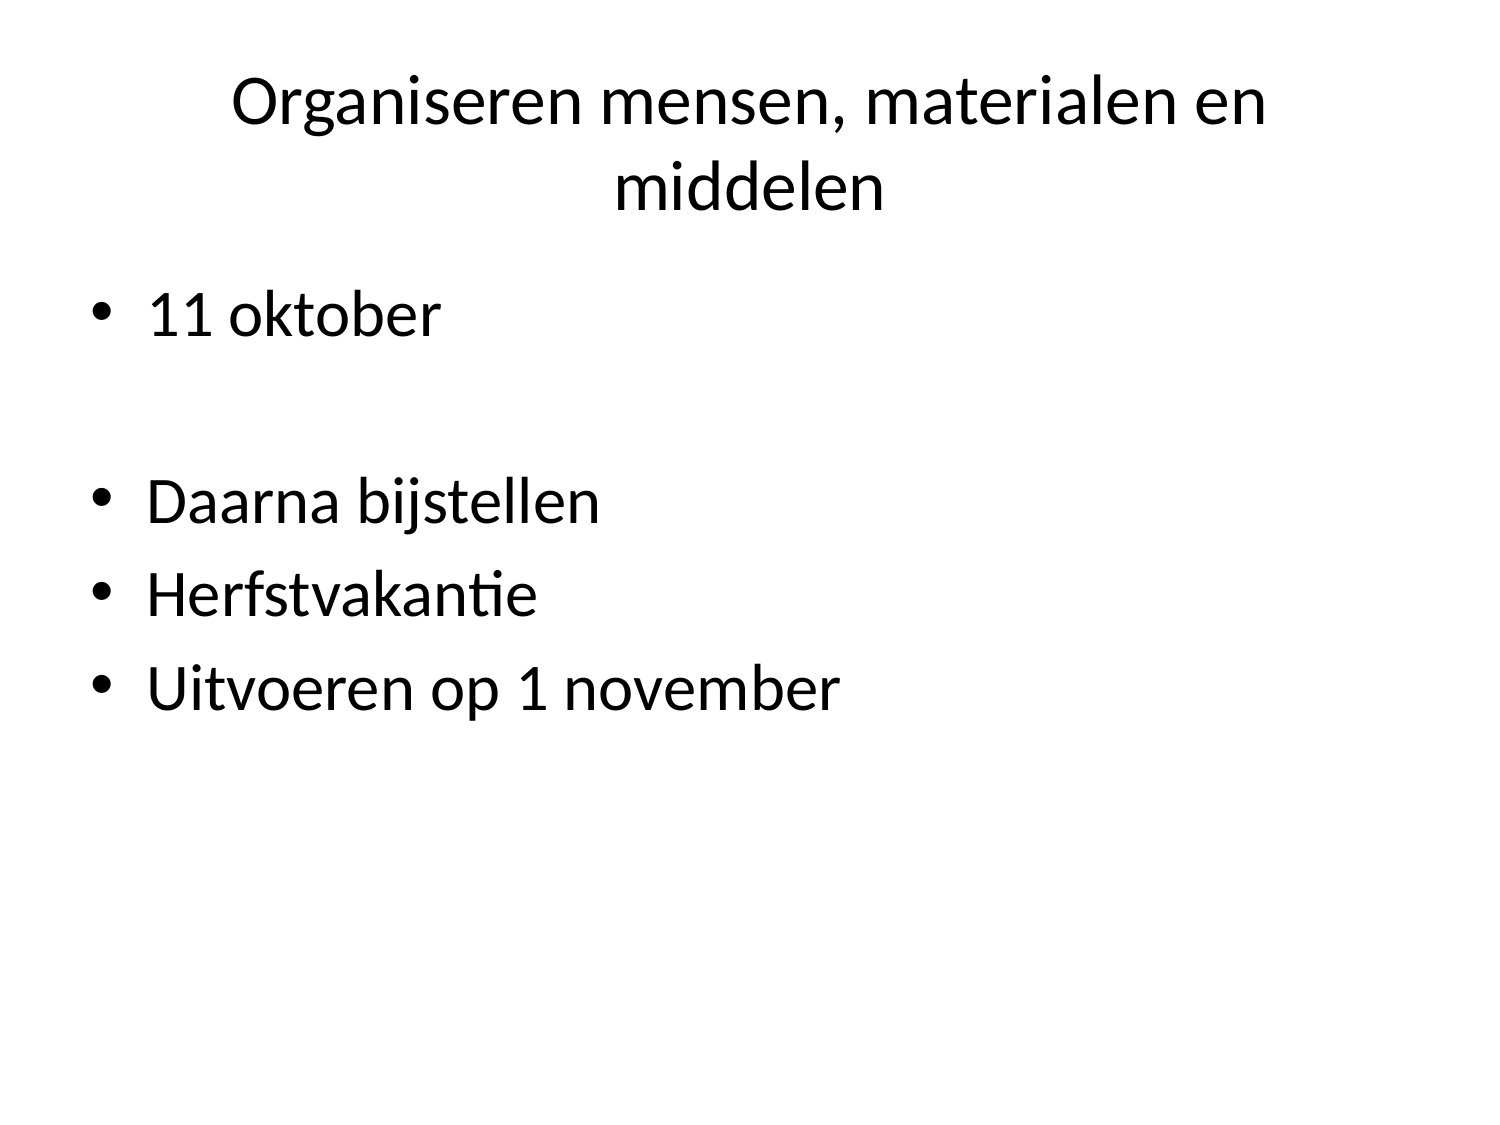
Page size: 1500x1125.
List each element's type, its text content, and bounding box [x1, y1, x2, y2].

list 11 oktober Daarna bijstellen Herfstvakantie Uitvoeren op 1 november [75, 262, 1425, 1005]
title Organiseren mensen, materialen en middelen [75, 45, 1425, 233]
